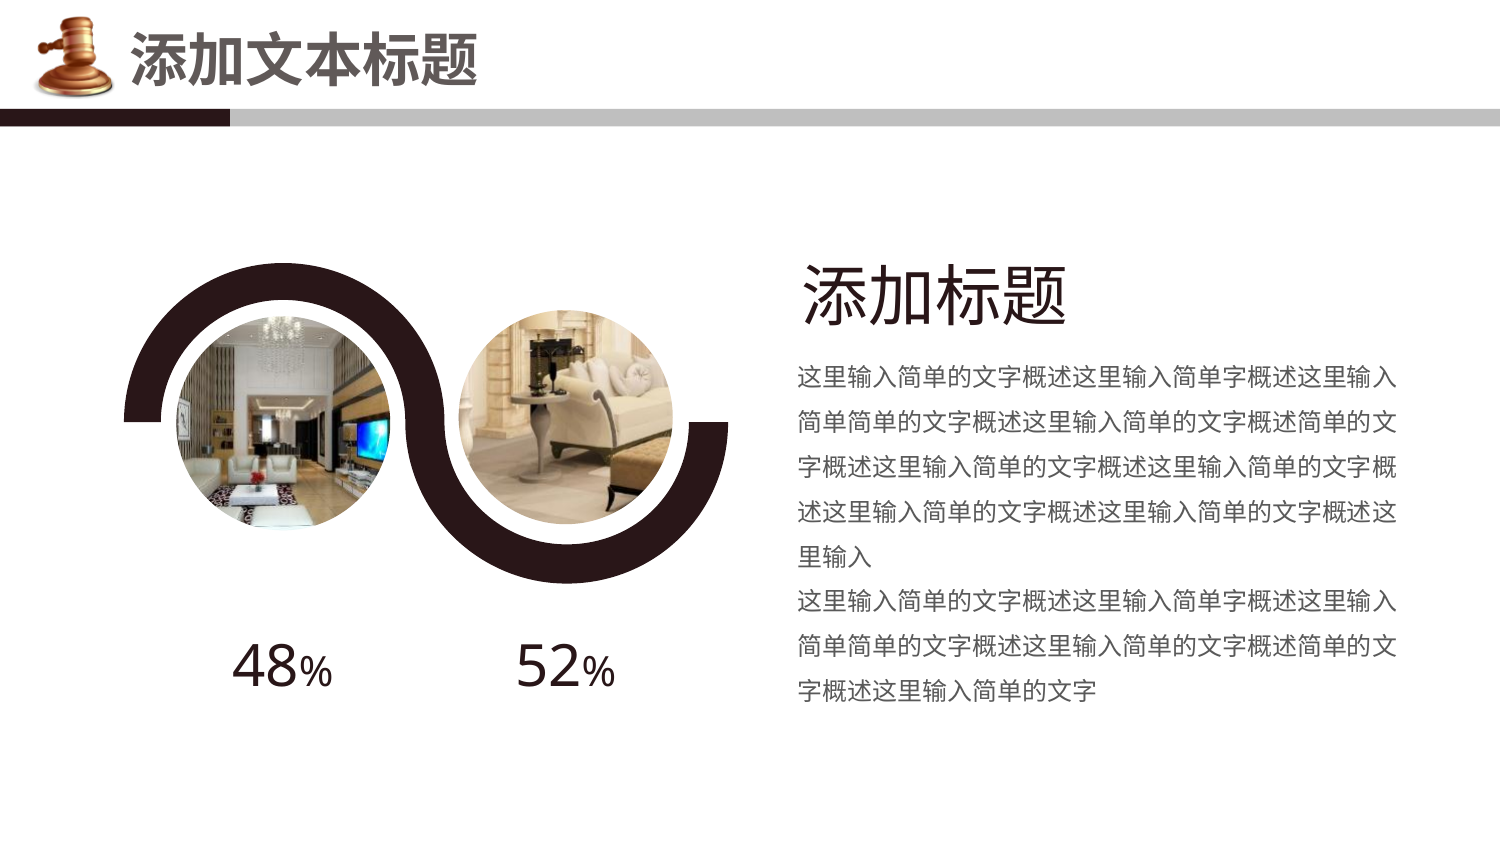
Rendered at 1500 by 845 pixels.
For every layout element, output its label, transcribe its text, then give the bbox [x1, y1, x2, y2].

text_box 这里输入简单的文字概述这里输入简单字概述这里输入简单简单的文字概述这里输入简单的文字概述简单的文字概述这里输入简单的文字概述这里输入简单的文字概述这里输入简单的文字概述这里输入简单的文字概述这里输入 这里输入简单的文字概述这里输入简单字概述这里输入简单简单的文字概述这里输入简单的文字概述简单的文字概述这里输入简单的文字 [783, 339, 1433, 713]
text_box [123, 263, 729, 584]
text_box [458, 310, 673, 525]
text_box [176, 316, 391, 531]
text_box 48% [217, 620, 349, 706]
picture [31, 15, 115, 99]
text_box [0, 108, 231, 127]
text_box 添加文本标题 [114, 15, 969, 101]
text_box 52% [500, 620, 632, 706]
text_box 添加标题 [786, 246, 1084, 339]
text_box [231, 108, 1500, 127]
